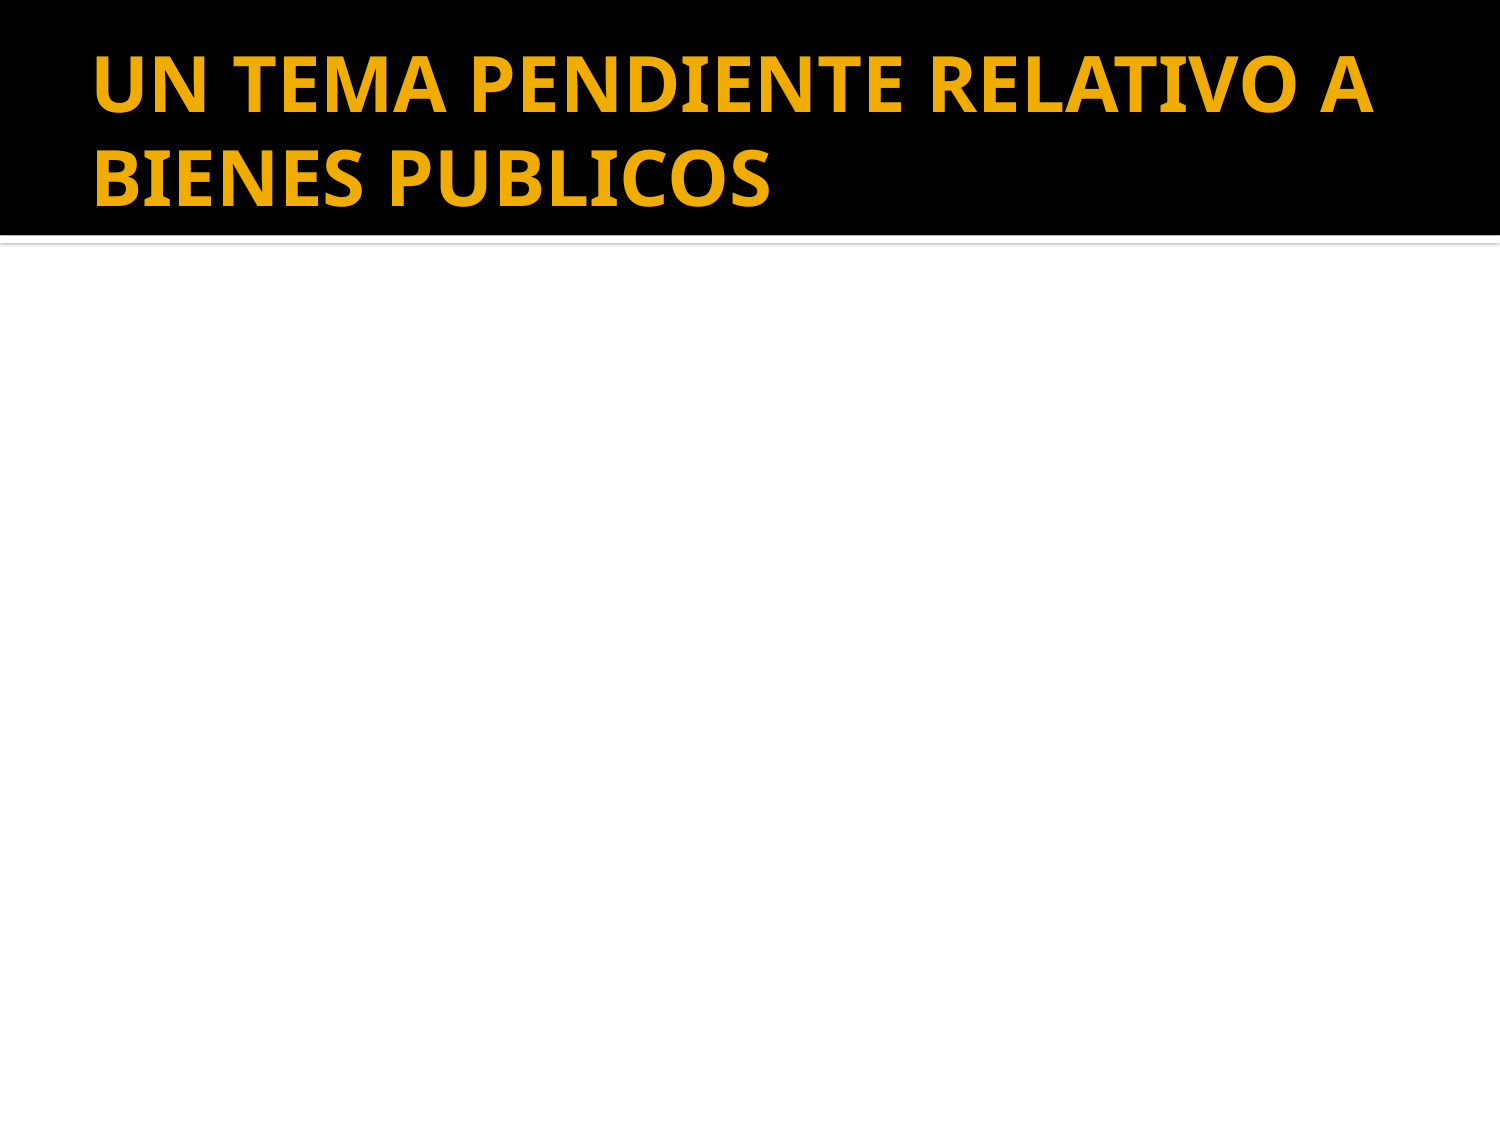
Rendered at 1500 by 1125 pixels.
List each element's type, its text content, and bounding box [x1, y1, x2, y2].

title UN TEMA PENDIENTE RELATIVO A BIENES PUBLICOS [75, 25, 1425, 231]
